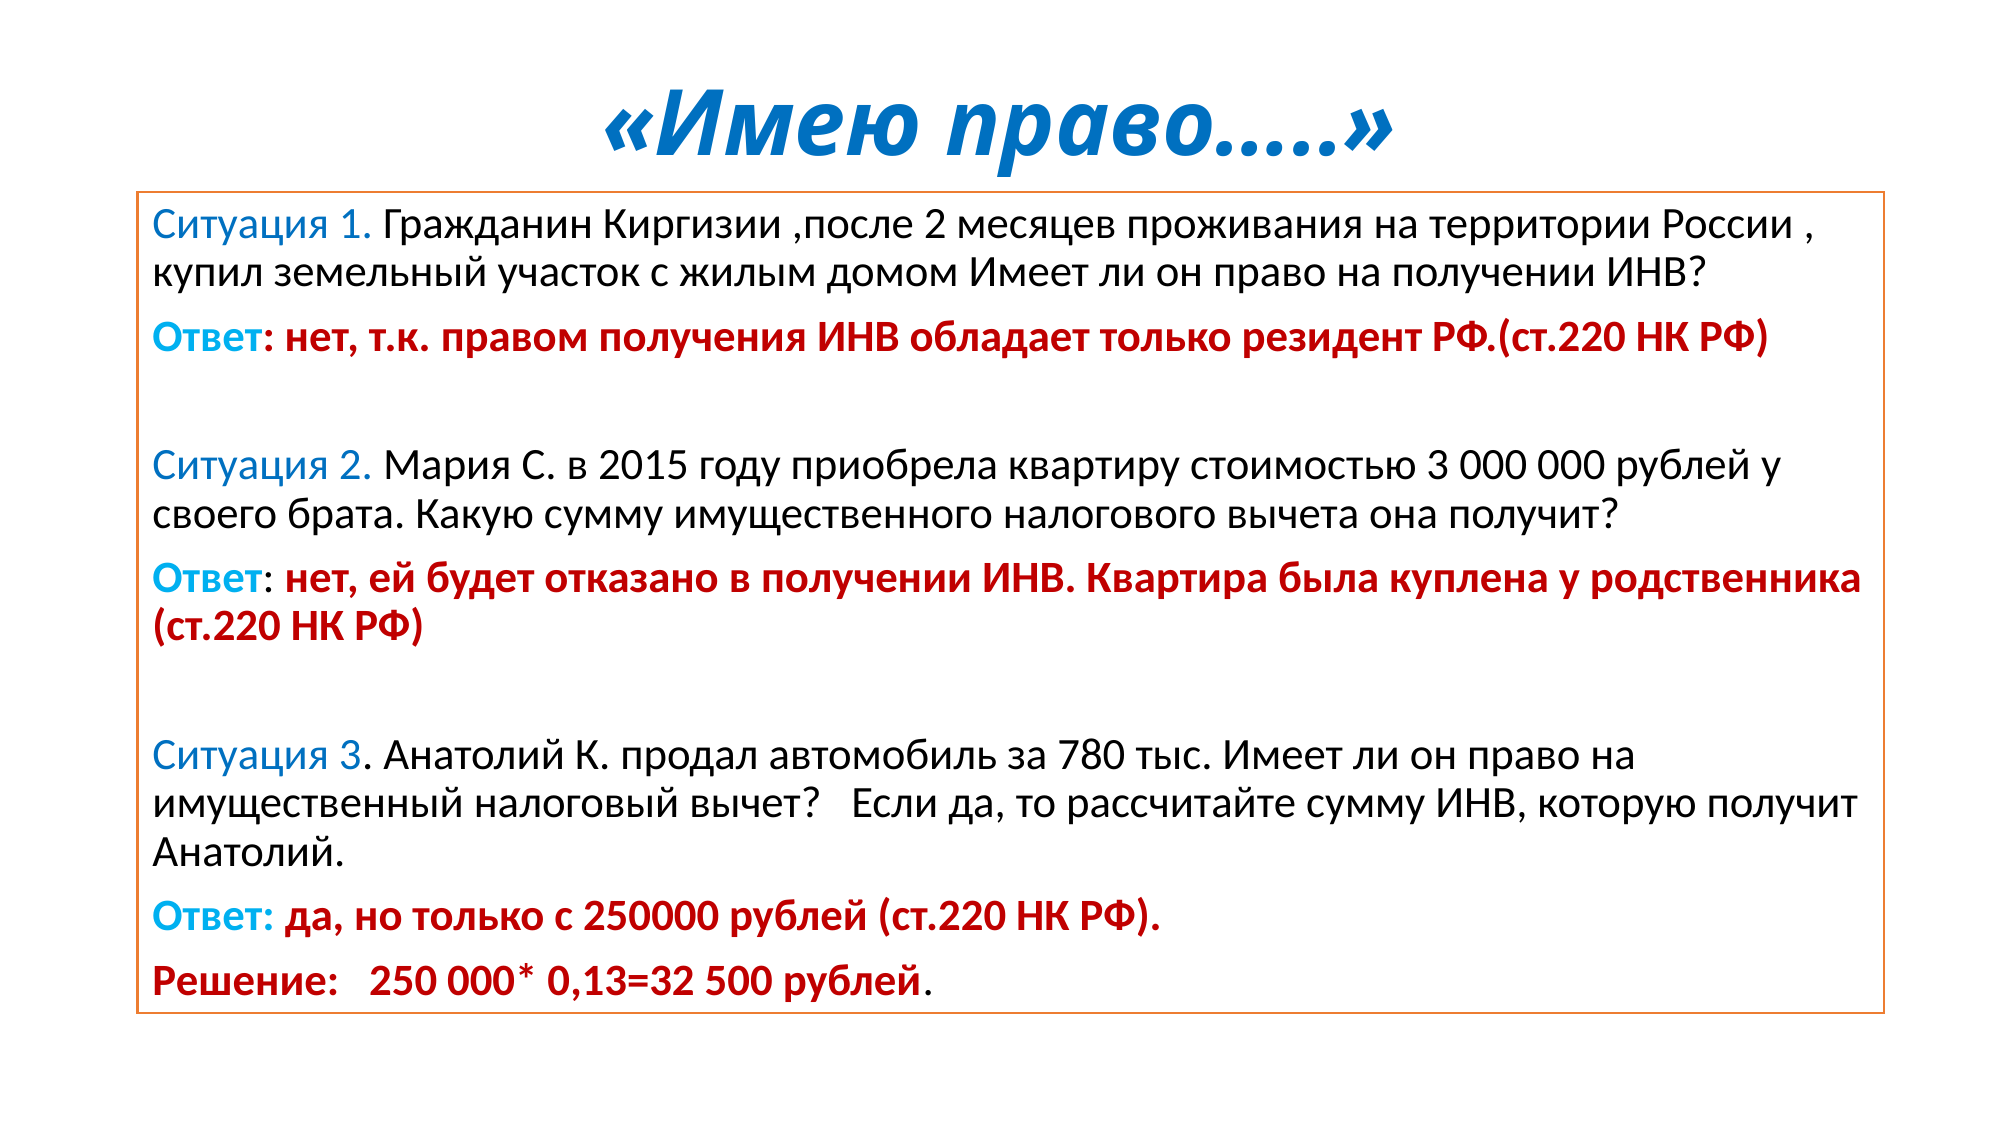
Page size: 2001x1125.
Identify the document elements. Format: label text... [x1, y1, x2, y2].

list Ситуация 1. Гражданин Киргизии ,после 2 месяцев проживания на территории России , купил земельный участок с жилым домом Имеет ли он право на получении ИНВ? Ответ: нет, т.к. правом получения ИНВ обладает только резидент РФ.(ст.220 НК РФ) Ситуация 2. Мария С. в 2015 году приобрела квартиру стоимостью 3 000 000 рублей у своего брата. Какую сумму имущественного налогового вычета она получит? Ответ: нет, ей будет отказано в получении ИНВ. Квартира была куплена у родственника (ст.220 НК РФ) Ситуация 3. Анатолий К. продал автомобиль за 780 тыс. Имеет ли он право на имущественный налоговый вычет? Если да, то рассчитайте сумму ИНВ, которую получит Анатолий. Ответ: да, но только с 250000 рублей (ст.220 НК РФ). Решение: 250 000* 0,13=32 500 рублей. [136, 191, 1885, 1014]
title «Имею право…..» [137, 59, 1863, 191]
